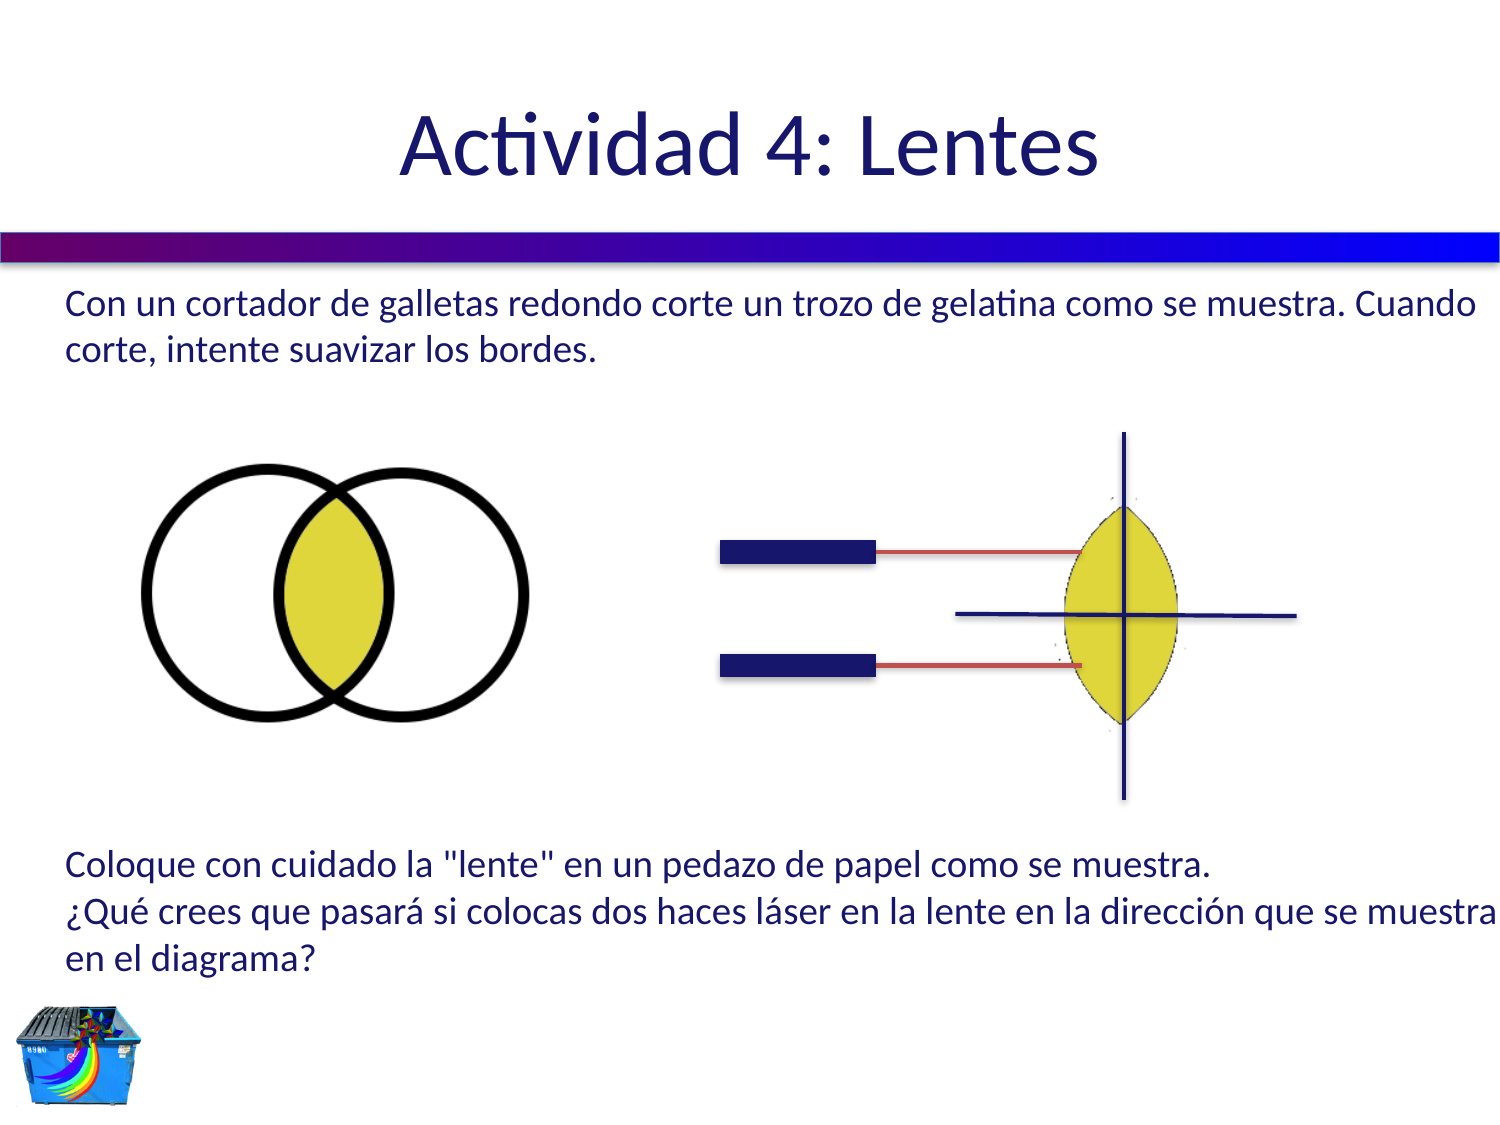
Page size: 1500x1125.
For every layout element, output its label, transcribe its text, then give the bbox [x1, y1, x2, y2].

title Actividad 4: Lentes [75, 45, 1425, 233]
picture [74, 420, 620, 763]
picture [1027, 478, 1123, 613]
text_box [720, 654, 1082, 677]
text_box Con un cortador de galletas redondo corte un trozo de gelatina como se muestra. Cuando corte, intente suavizar los bordes. Coloque con cuidado la "lente" en un pedazo de papel como se muestra. ¿Qué crees que pasará si colocas dos haces láser en la lente en la dirección que se muestra en el diagrama? [50, 269, 1500, 992]
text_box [954, 613, 1297, 617]
picture [14, 1004, 143, 1107]
picture [1027, 617, 1123, 748]
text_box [720, 540, 1082, 564]
picture [1125, 617, 1221, 748]
picture [1125, 478, 1221, 613]
